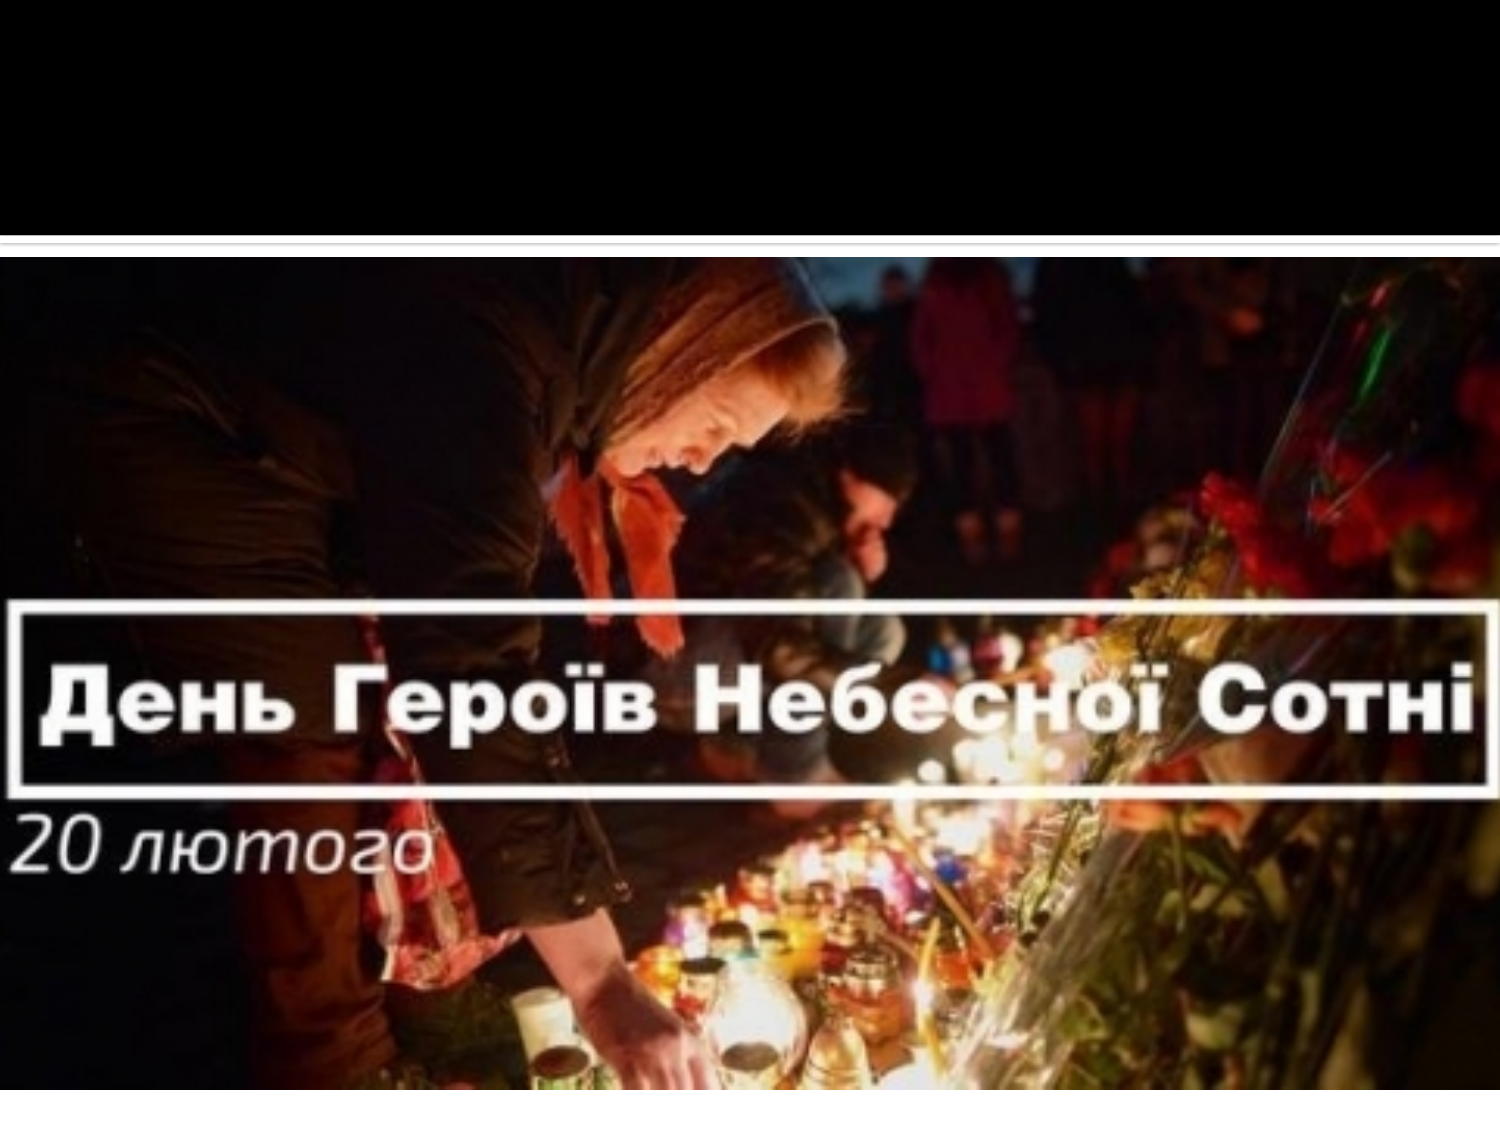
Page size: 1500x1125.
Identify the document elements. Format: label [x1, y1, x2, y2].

picture [0, 257, 1500, 1090]
